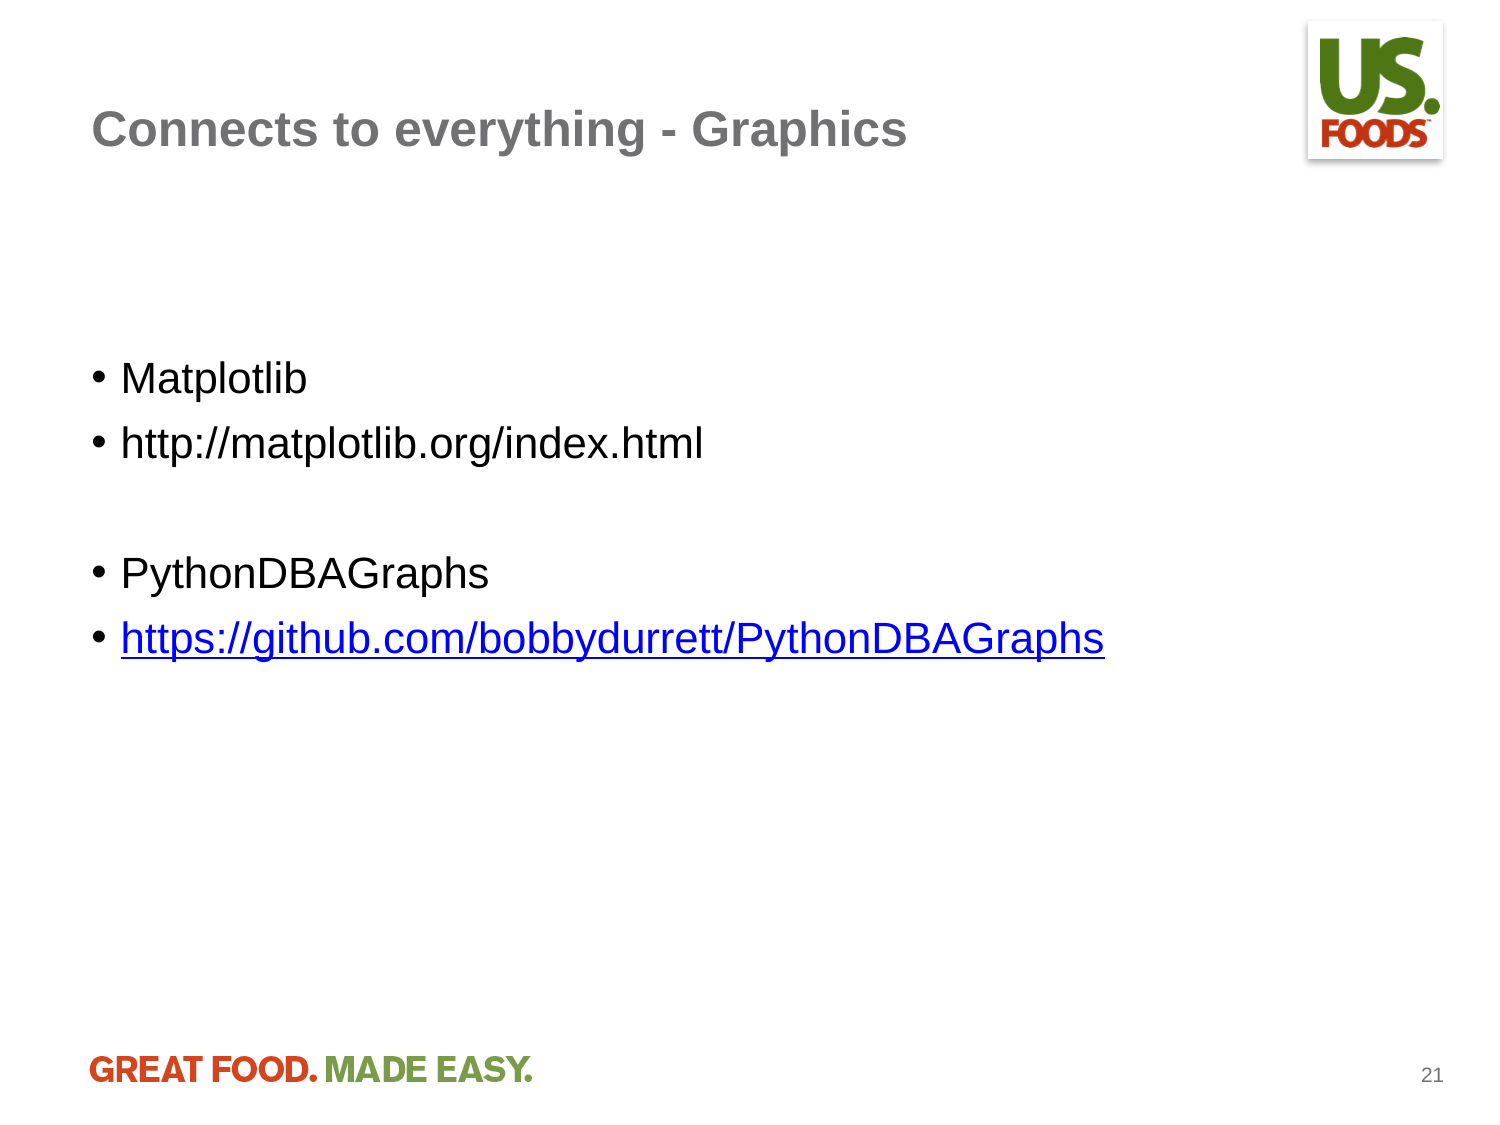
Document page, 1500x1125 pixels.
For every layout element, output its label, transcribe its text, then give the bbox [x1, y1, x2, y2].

picture [66, 1018, 557, 1117]
picture [1320, 37, 1440, 148]
title Connects to everything - Graphics [91, 16, 1277, 157]
list Matplotlib http://matplotlib.org/index.html PythonDBAGraphs https://github.com/bobbydurrett/PythonDBAGraphs [91, 349, 1421, 703]
